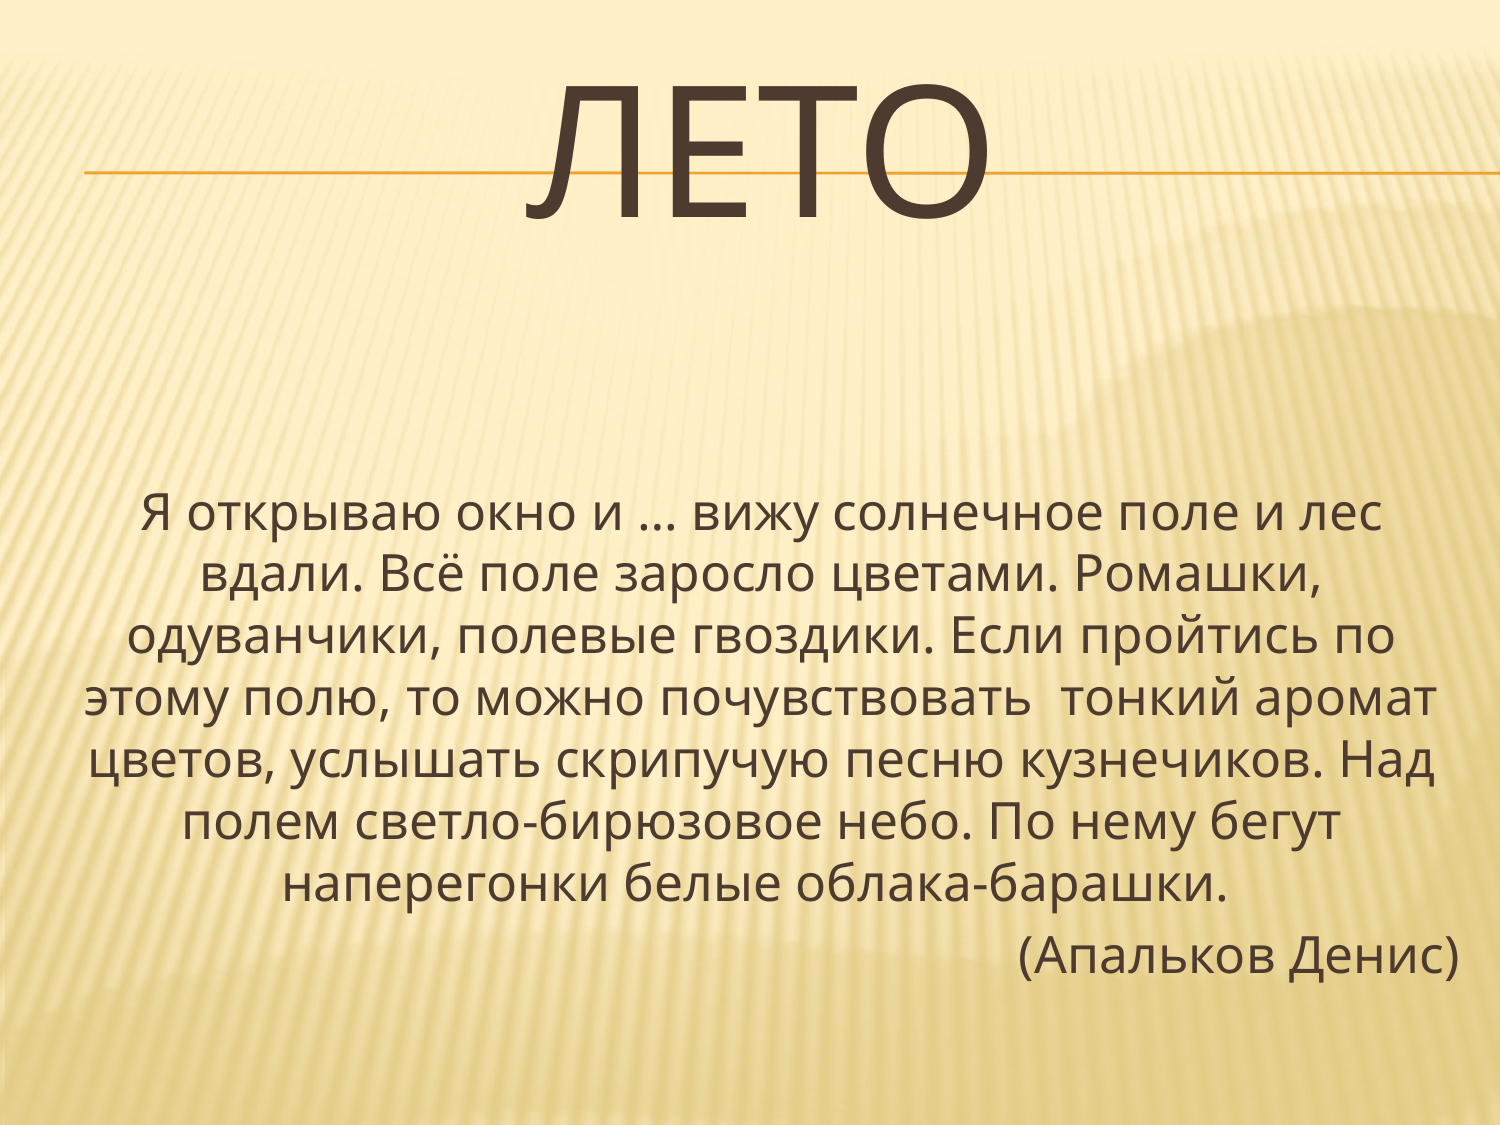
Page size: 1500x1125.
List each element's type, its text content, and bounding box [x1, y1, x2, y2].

title Лето [50, 75, 1475, 213]
list Я открываю окно и … вижу солнечное поле и лес вдали. Всё поле заросло цветами. Ромашки, одуванчики, полевые гвоздики. Если пройтись по этому полю, то можно почувствовать тонкий аромат цветов, услышать скрипучую песню кузнечиков. Над полем светло-бирюзовое небо. По нему бегут наперегонки белые облака-барашки. (Апальков Денис) [50, 254, 1475, 998]
